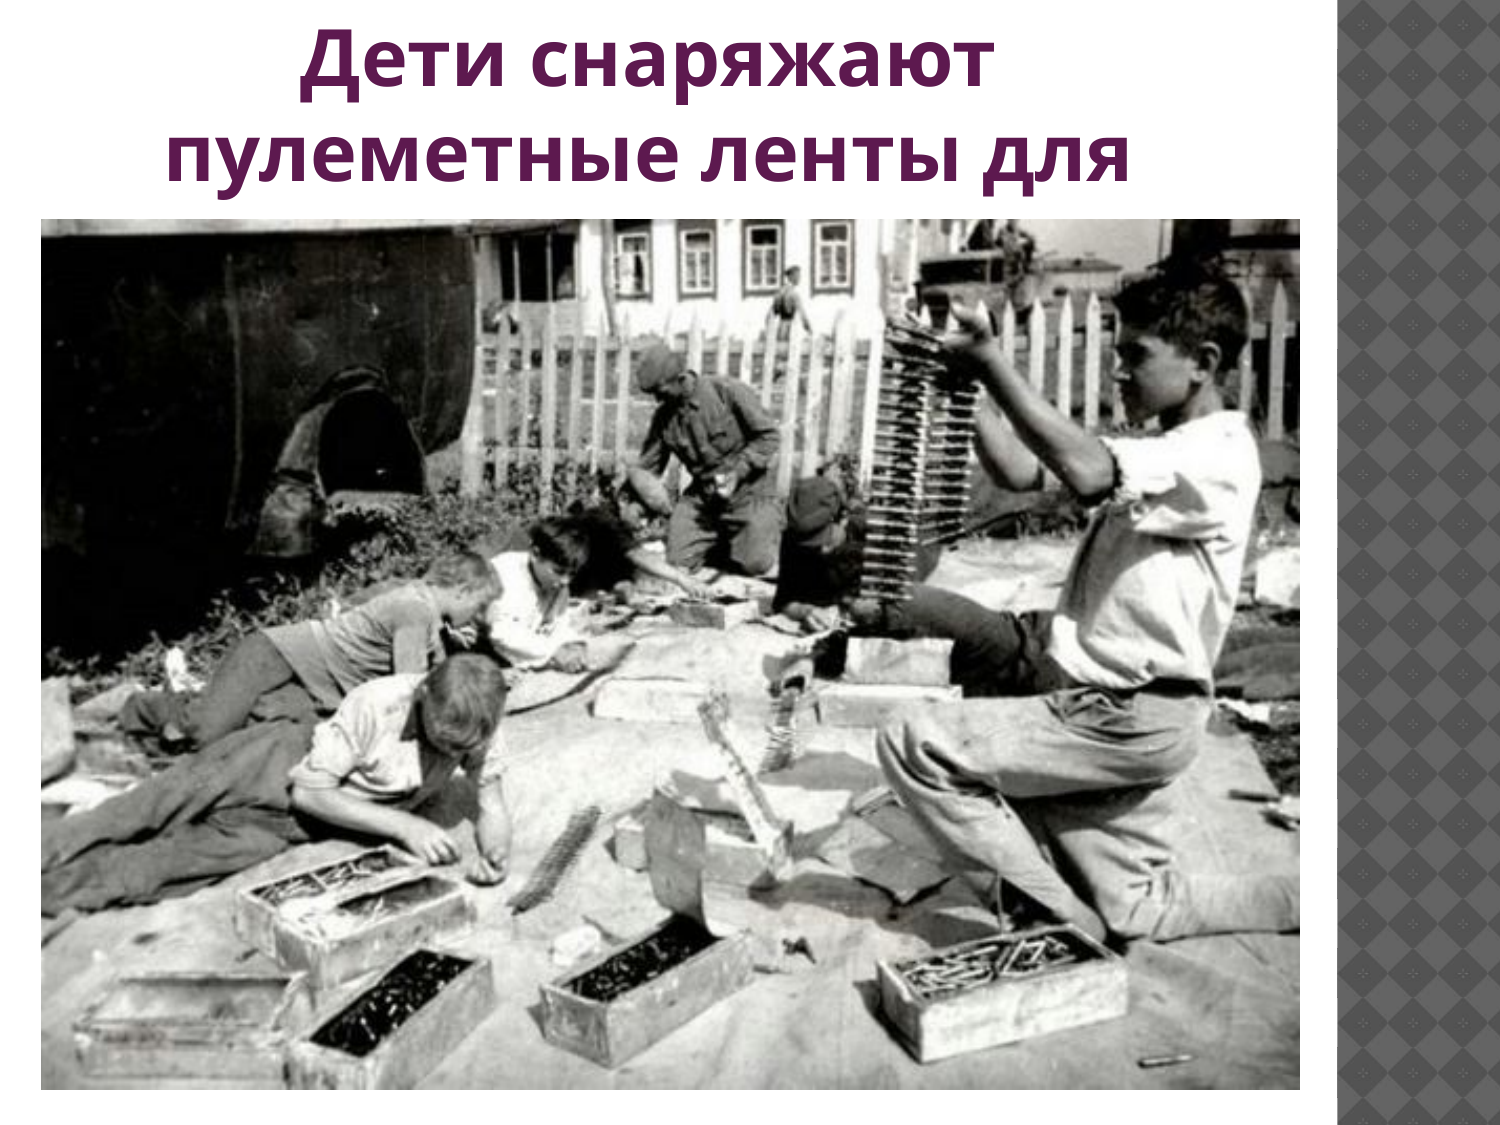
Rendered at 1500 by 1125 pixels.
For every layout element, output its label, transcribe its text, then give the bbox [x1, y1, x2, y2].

picture [40, 219, 1300, 1091]
title Дети снаряжают пулеметные ленты для солдат [35, 0, 1263, 211]
picture [1337, 0, 1500, 1125]
